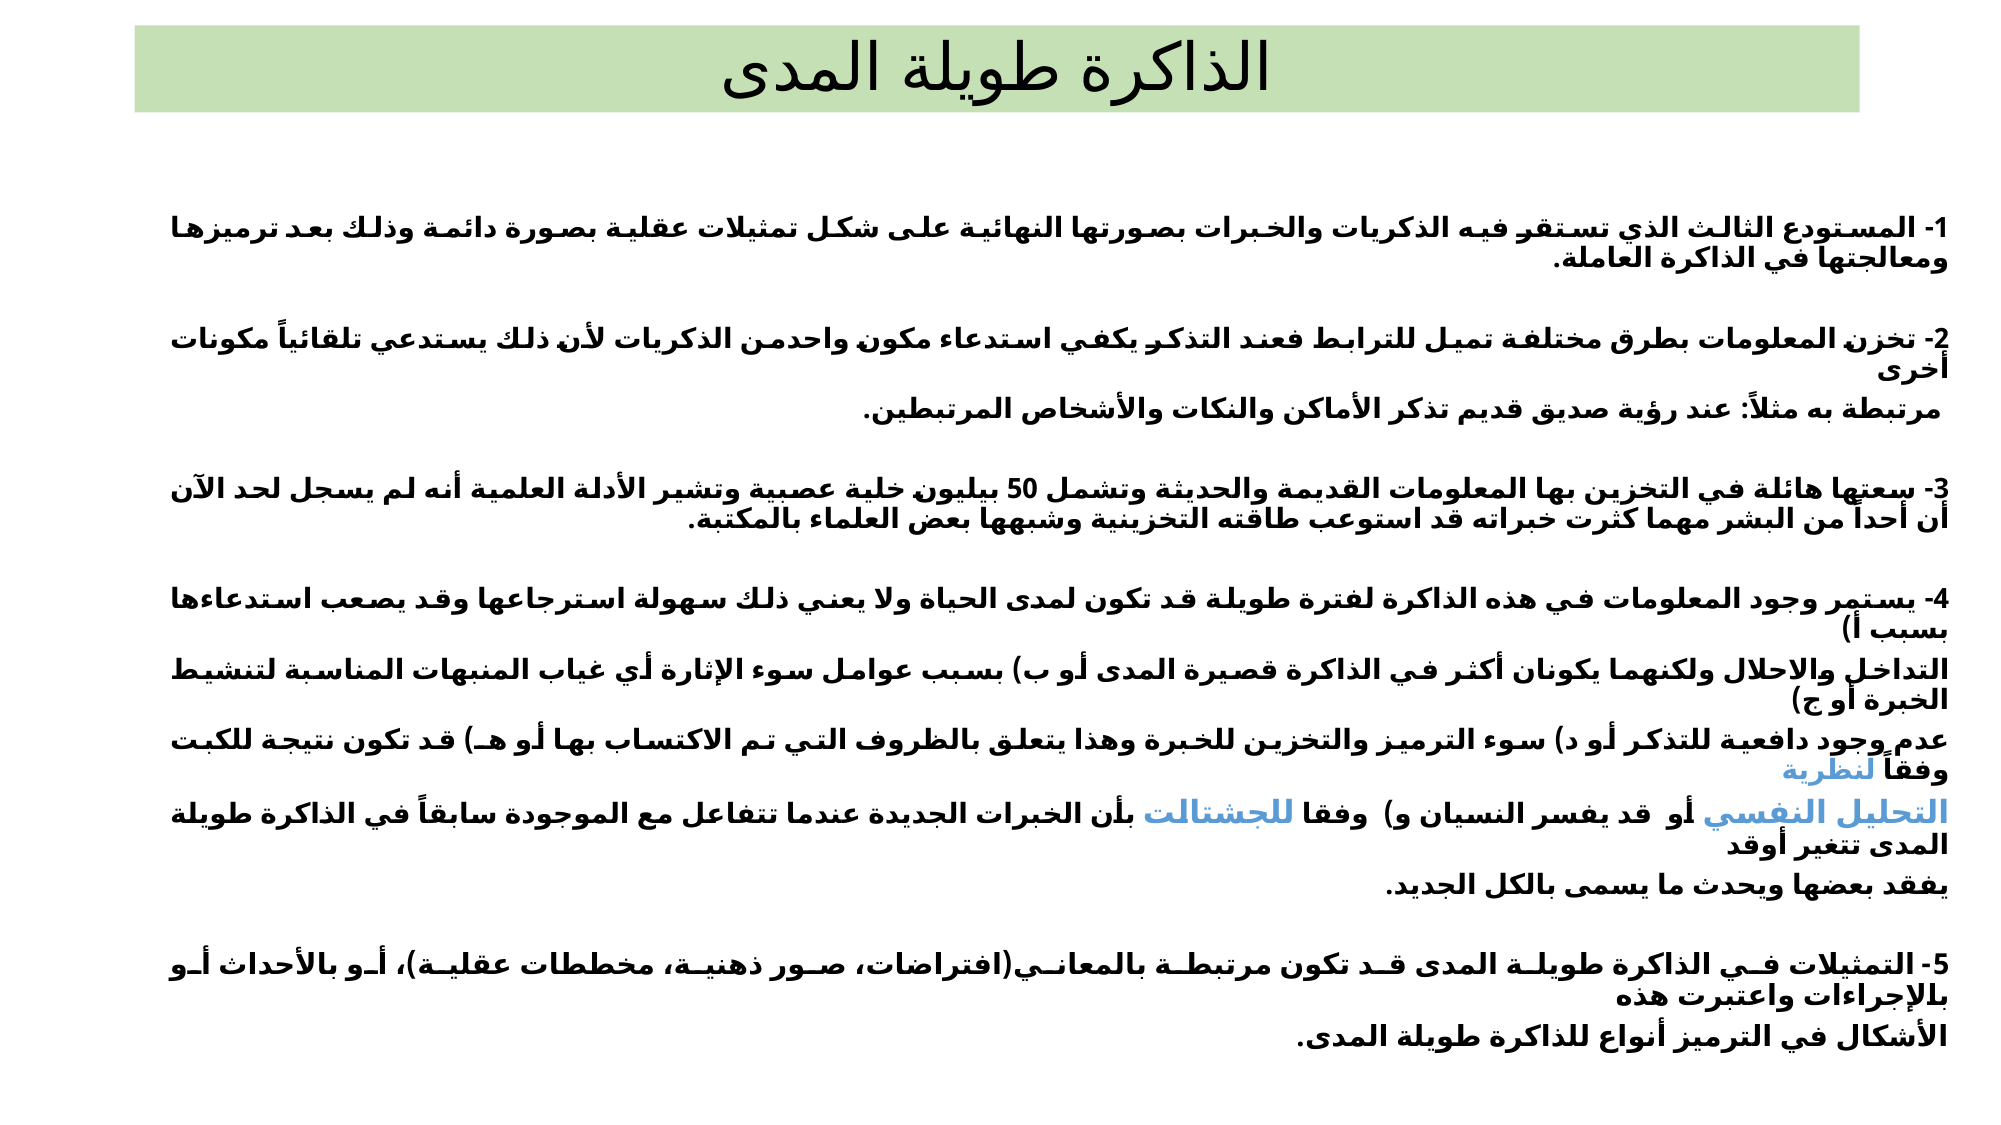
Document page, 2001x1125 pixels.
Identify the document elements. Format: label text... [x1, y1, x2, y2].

title الذاكرة طويلة المدى [134, 25, 1860, 113]
list 1- المستودع الثالث الذي تستقر فيه الذكريات والخبرات بصورتها النهائية على شكل تمثيلات عقلية بصورة دائمة وذلك بعد ترميزها ومعالجتها في الذاكرة العاملة. 2- تخزن المعلومات بطرق مختلفة تميل للترابط فعند التذكر يكفي استدعاء مكون واحدمن الذكريات لأن ذلك يستدعي تلقائياً مكونات أخرى مرتبطة به مثلاً: عند رؤية صديق قديم تذكر الأماكن والنكات والأشخاص المرتبطين. 3- سعتها هائلة في التخزين بها المعلومات القديمة والحديثة وتشمل 50 بيليون خلية عصبية وتشير الأدلة العلمية أنه لم يسجل لحد الآن أن أحداً من البشر مهما كثرت خبراته قد استوعب طاقته التخزينية وشبهها بعض العلماء بالمكتبة. 4- يستمر وجود المعلومات في هذه الذاكرة لفترة طويلة قد تكون لمدى الحياة ولا يعني ذلك سهولة استرجاعها وقد يصعب استدعاءها بسبب أ) التداخل والاحلال ولكنهما يكونان أكثر في الذاكرة قصيرة المدى أو ب) بسبب عوامل سوء الإثارة أي غياب المنبهات المناسبة لتنشيط الخبرة أو ج) عدم وجود دافعية للتذكر أو د) سوء الترميز والتخزين للخبرة وهذا يتعلق بالظروف التي تم الاكتساب بها أو هـ) قد تكون نتيجة للكبت وفقاً لنظرية التحليل النفسي أو قد يفسر النسيان و) وفقا للجشتالت بأن الخبرات الجديدة عندما تتفاعل مع الموجودة سابقاً في الذاكرة طويلة المدى تتغير أوقد يفقد بعضها ويحدث ما يسمى بالكل الجديد. 5- التمثيلات في الذاكرة طويلة المدى قد تكون مرتبطة بالمعاني(افتراضات، صور ذهنية، مخططات عقلية)، أو بالأحداث أو بالإجراءات واعتبرت هذه الأشكال في الترميز أنواع للذاكرة طويلة المدى. [154, 206, 1965, 1066]
